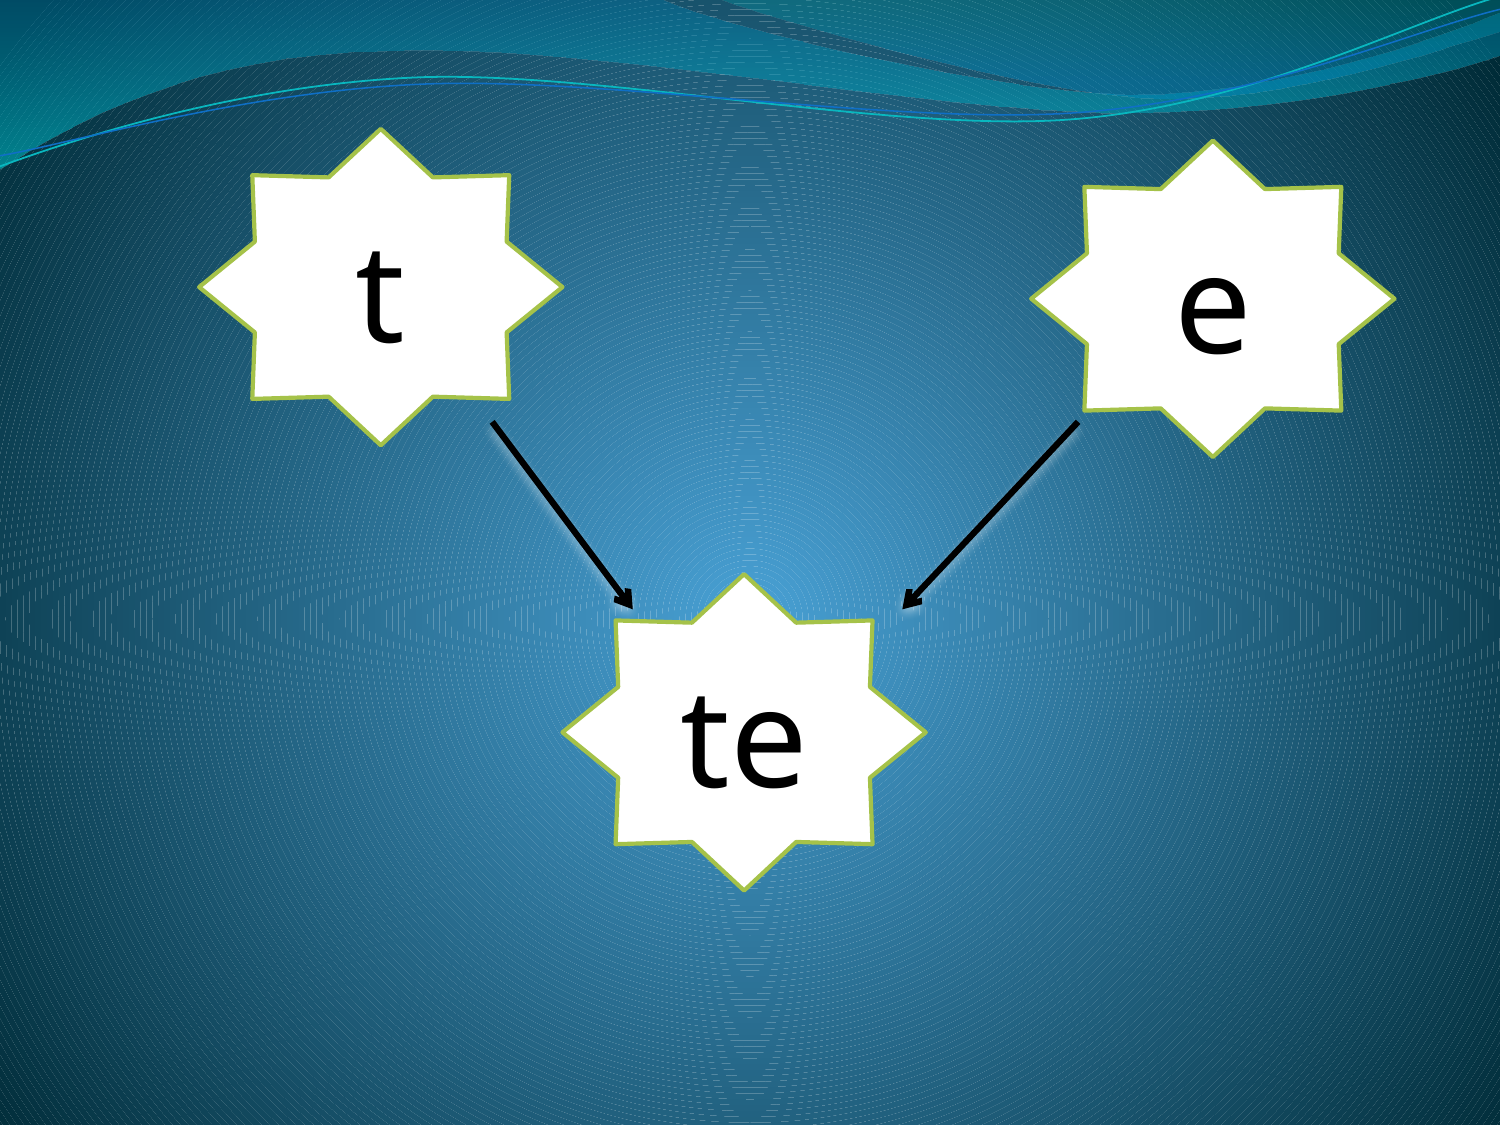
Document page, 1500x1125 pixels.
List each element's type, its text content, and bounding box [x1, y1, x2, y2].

text_box t [197, 127, 565, 447]
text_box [468, 445, 657, 587]
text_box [896, 427, 1085, 604]
text_box te [560, 572, 928, 893]
text_box e [1029, 139, 1397, 459]
